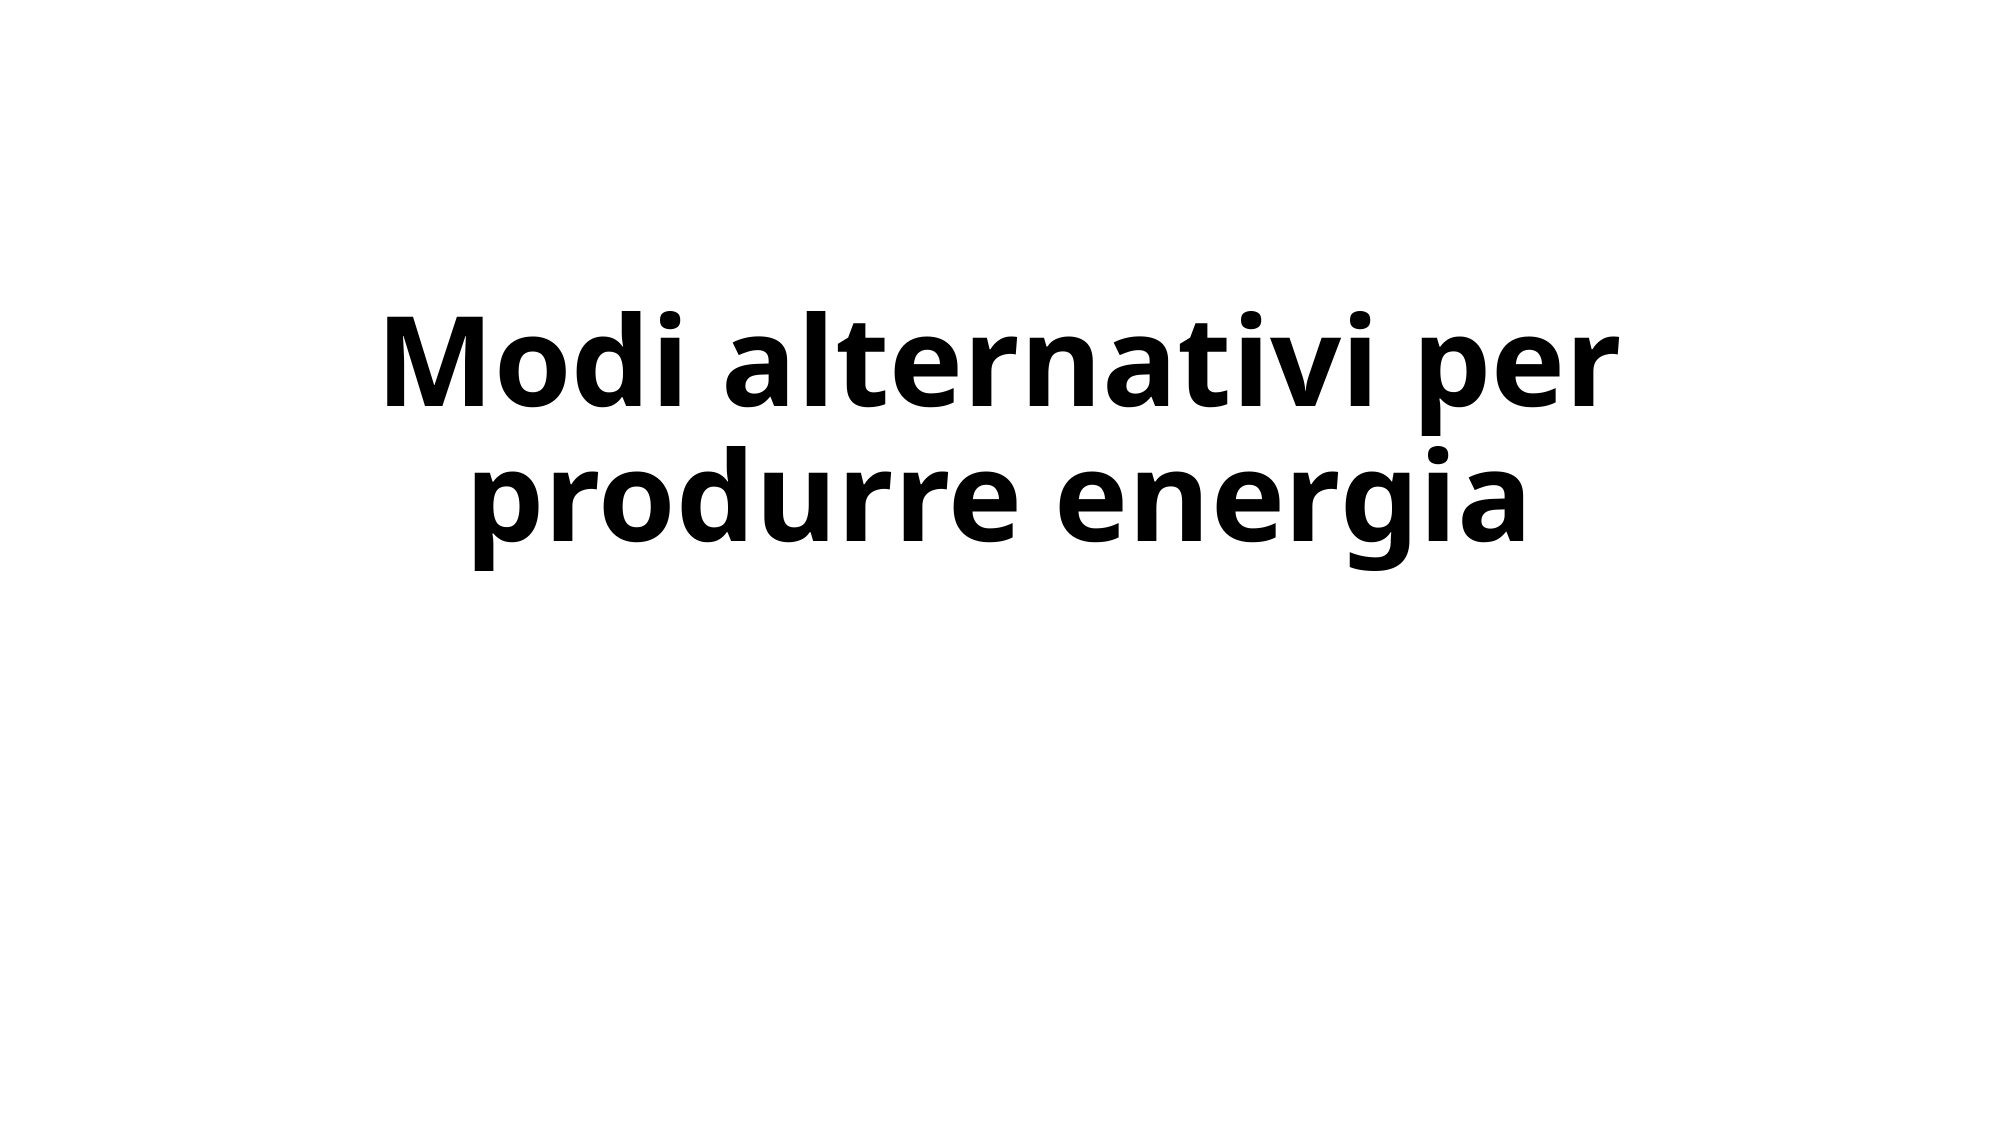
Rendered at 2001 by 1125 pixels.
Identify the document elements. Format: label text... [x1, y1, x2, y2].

title Modi alternativi per produrre energia [249, 184, 1750, 576]
